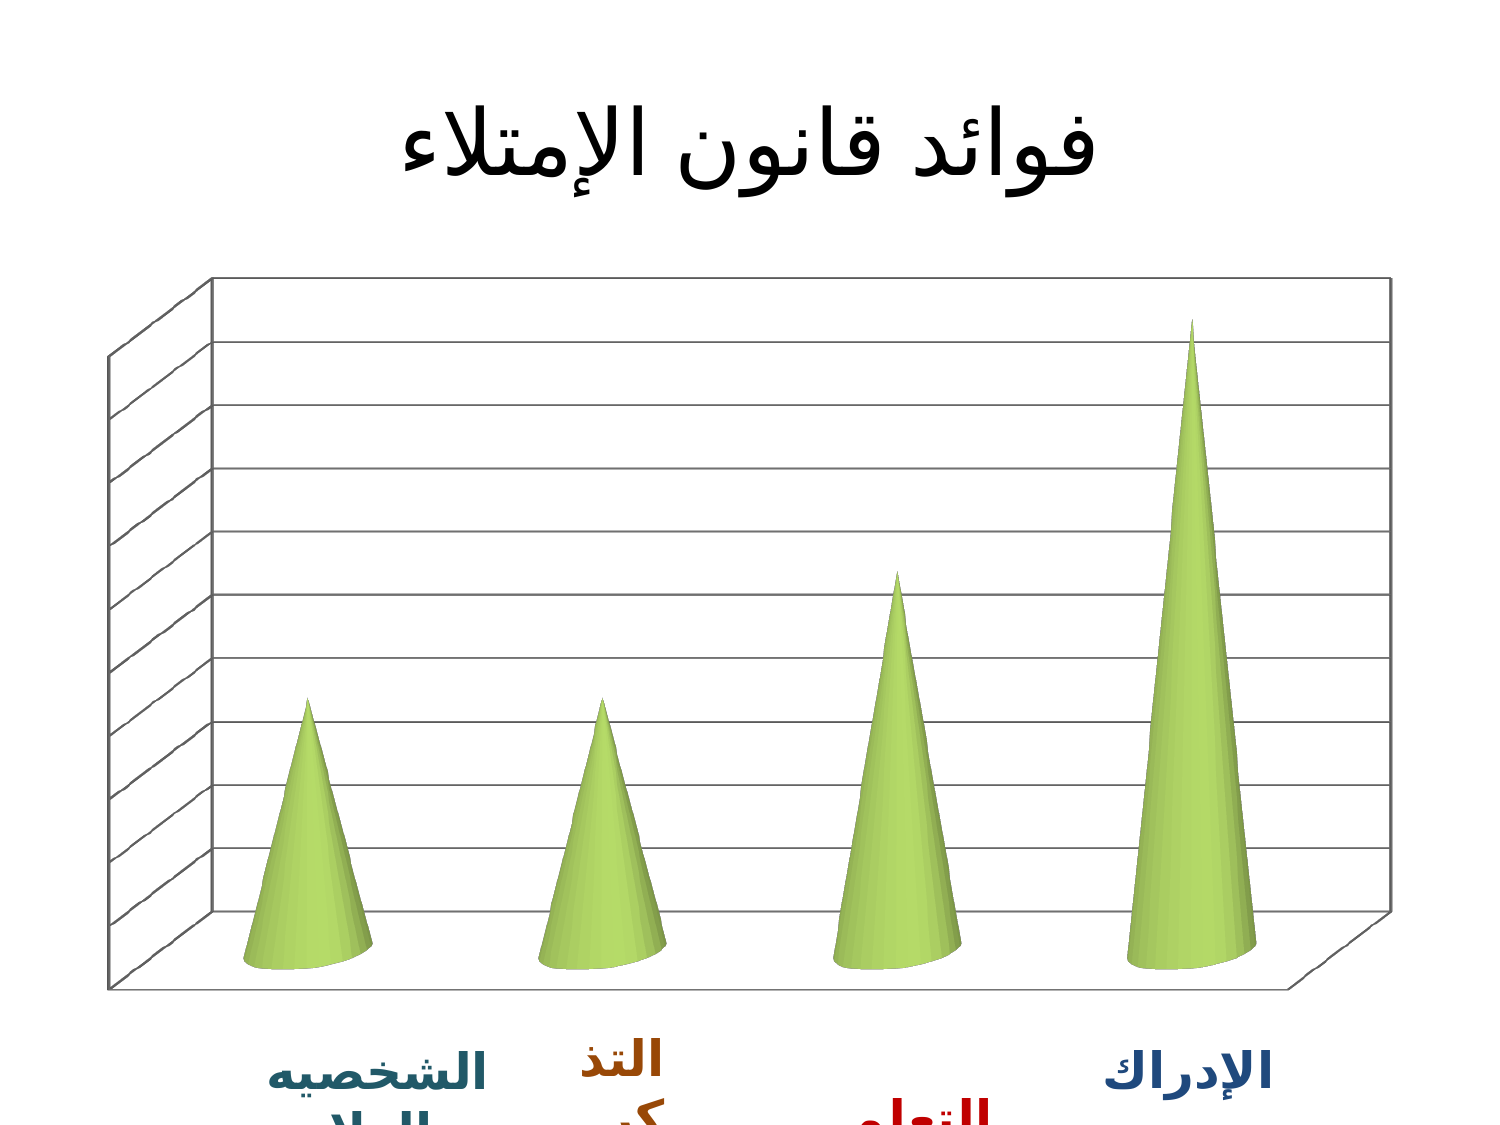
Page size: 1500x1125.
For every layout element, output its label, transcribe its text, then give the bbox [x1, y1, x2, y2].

title فوائد قانون الإمتلاء [75, 45, 1425, 233]
text_box التذكر [539, 1019, 680, 1125]
chart [74, 262, 1426, 1006]
text_box التعلم [796, 1019, 1008, 1125]
text_box الشخصيه والعلاج النفسي [199, 1017, 504, 1125]
text_box الإدراك [1074, 1031, 1290, 1106]
